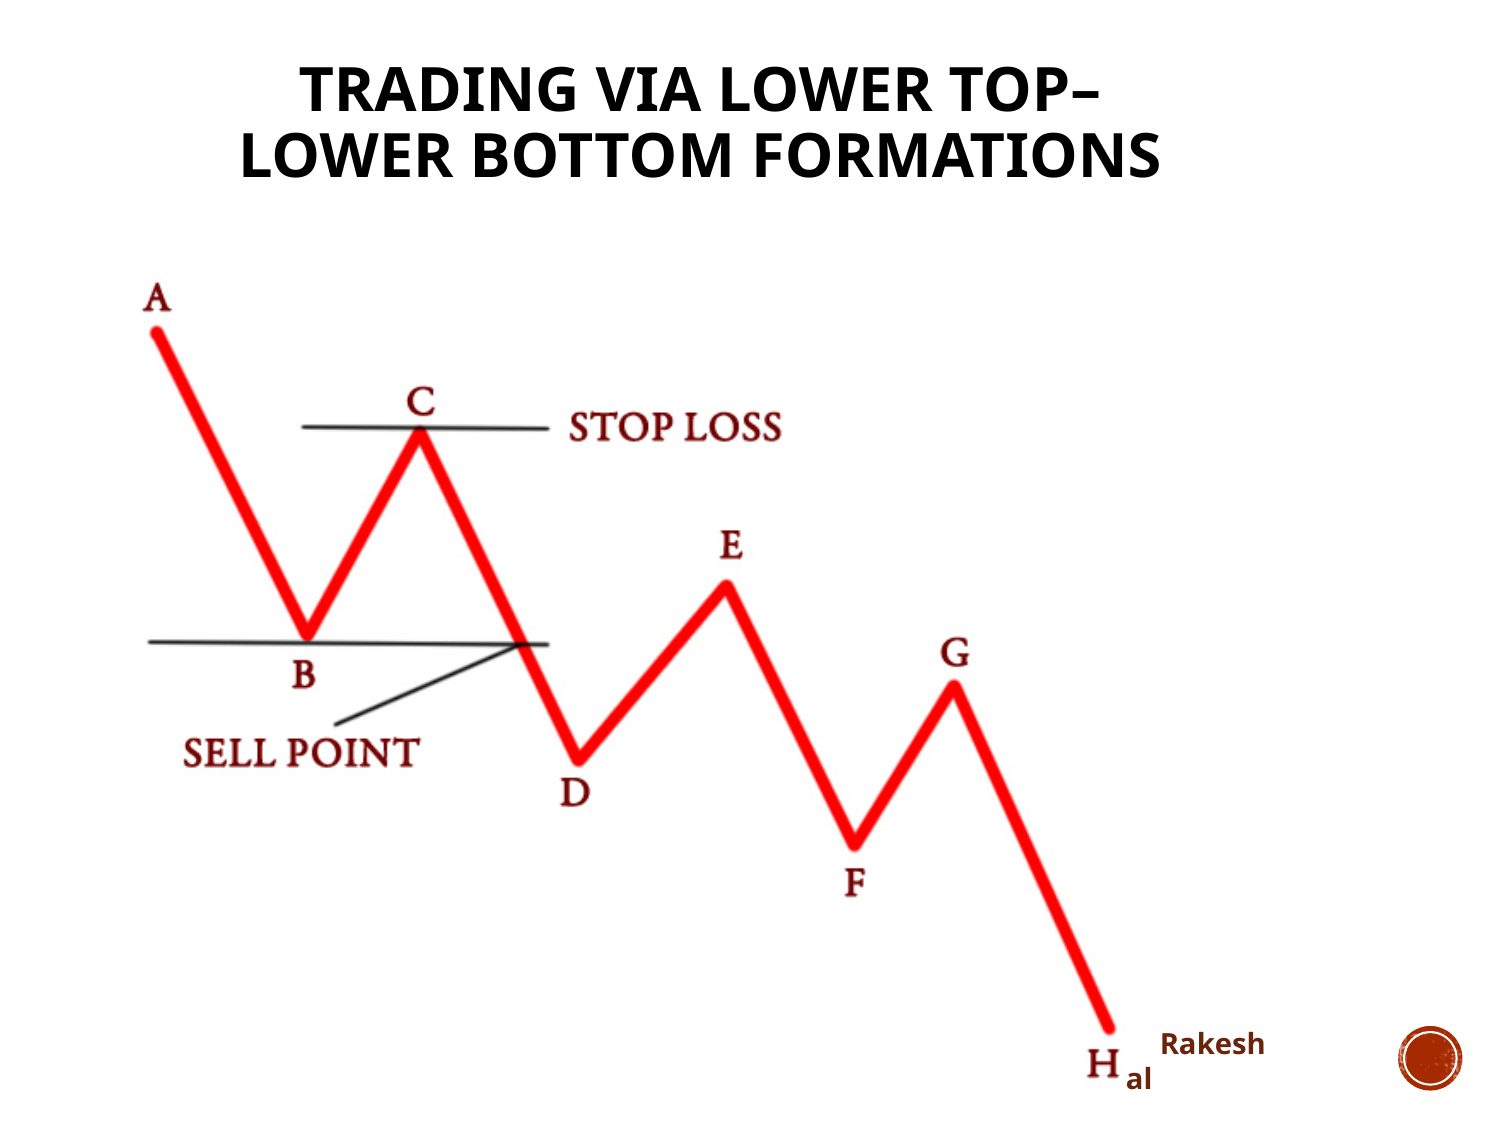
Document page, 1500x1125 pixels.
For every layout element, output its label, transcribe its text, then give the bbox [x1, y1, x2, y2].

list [90, 206, 1123, 1125]
text_box Rakesh Bansal [1126, 1025, 1387, 1096]
title Trading via Lower top–Lower bottom formations [181, 50, 1219, 200]
